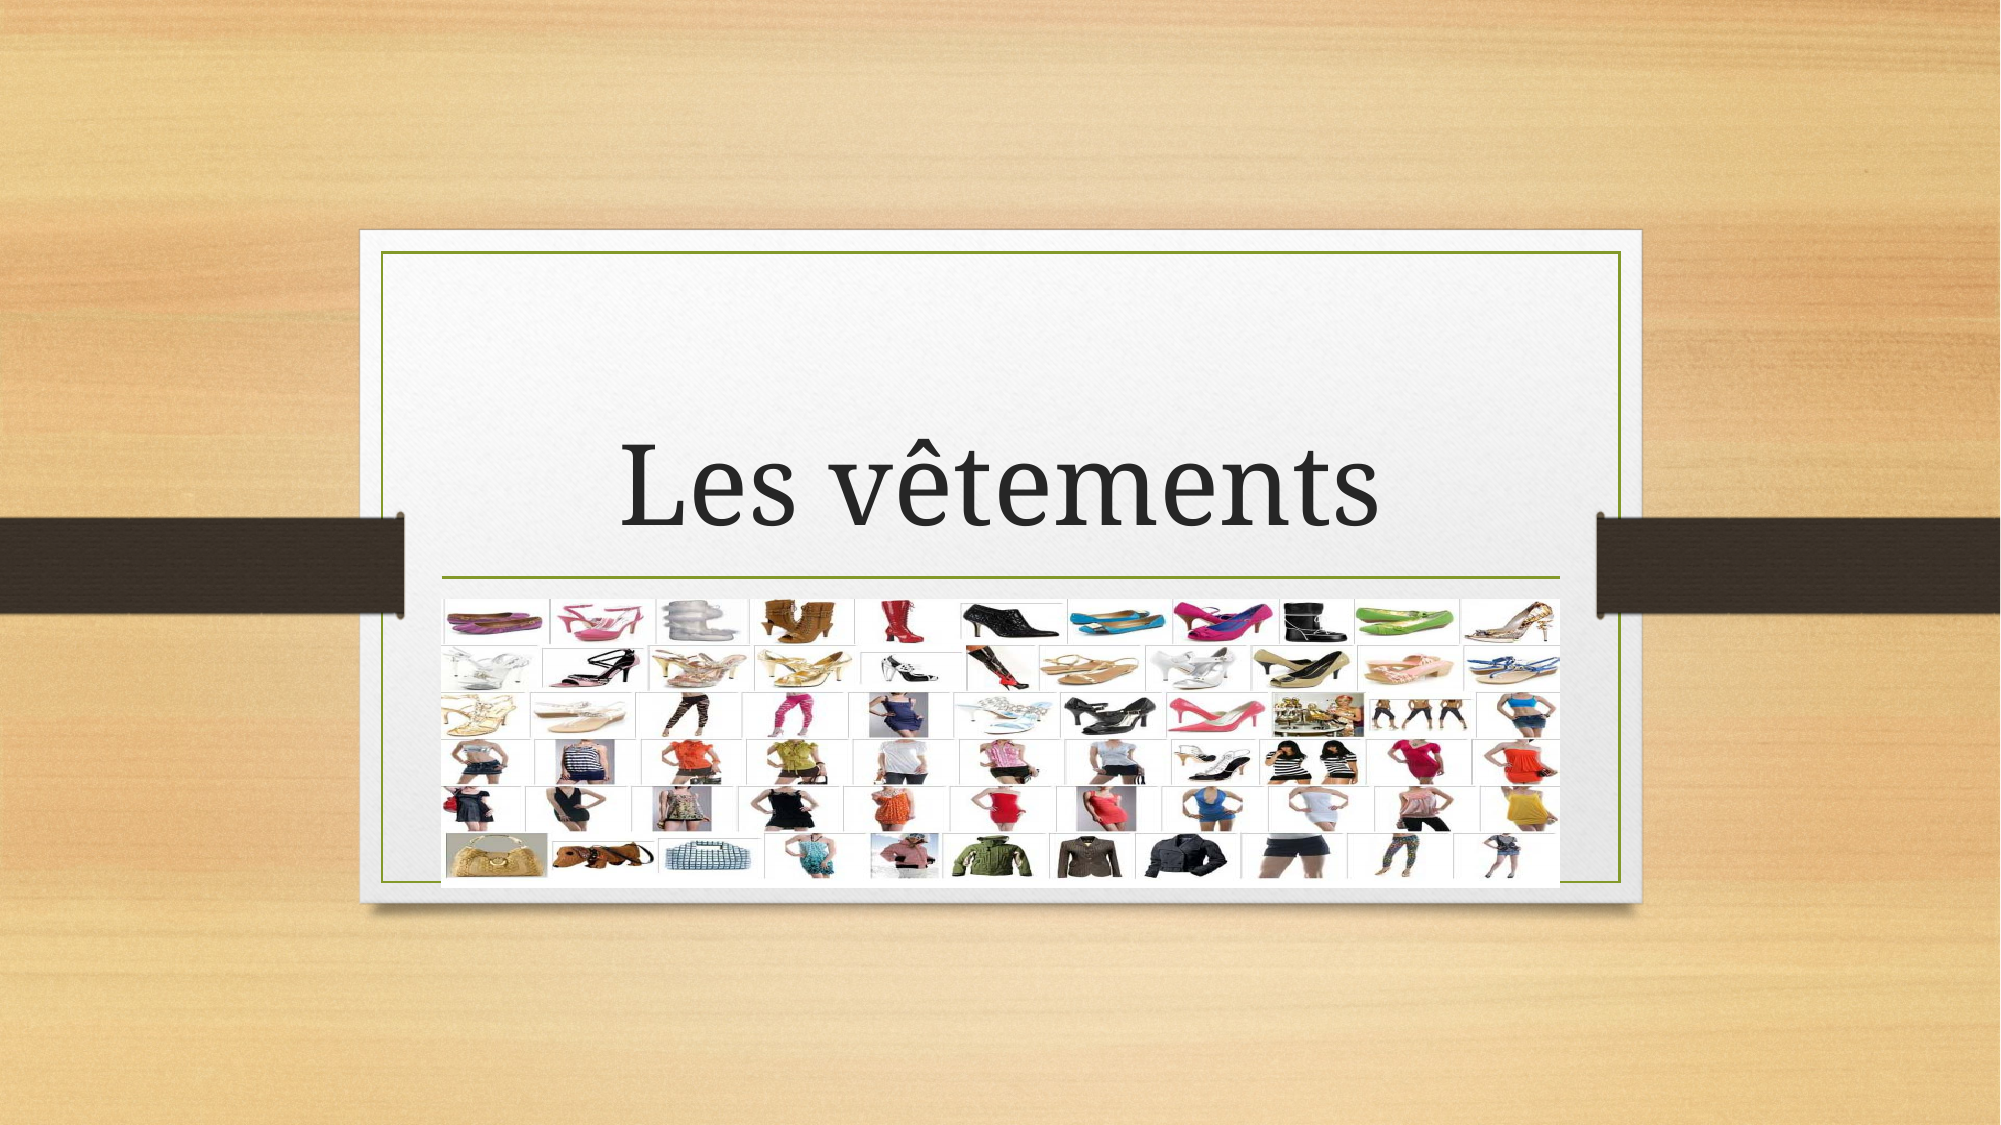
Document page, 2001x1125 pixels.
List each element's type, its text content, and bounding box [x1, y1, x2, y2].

picture [0, 0, 2001, 1125]
title Les vêtements [441, 306, 1560, 556]
